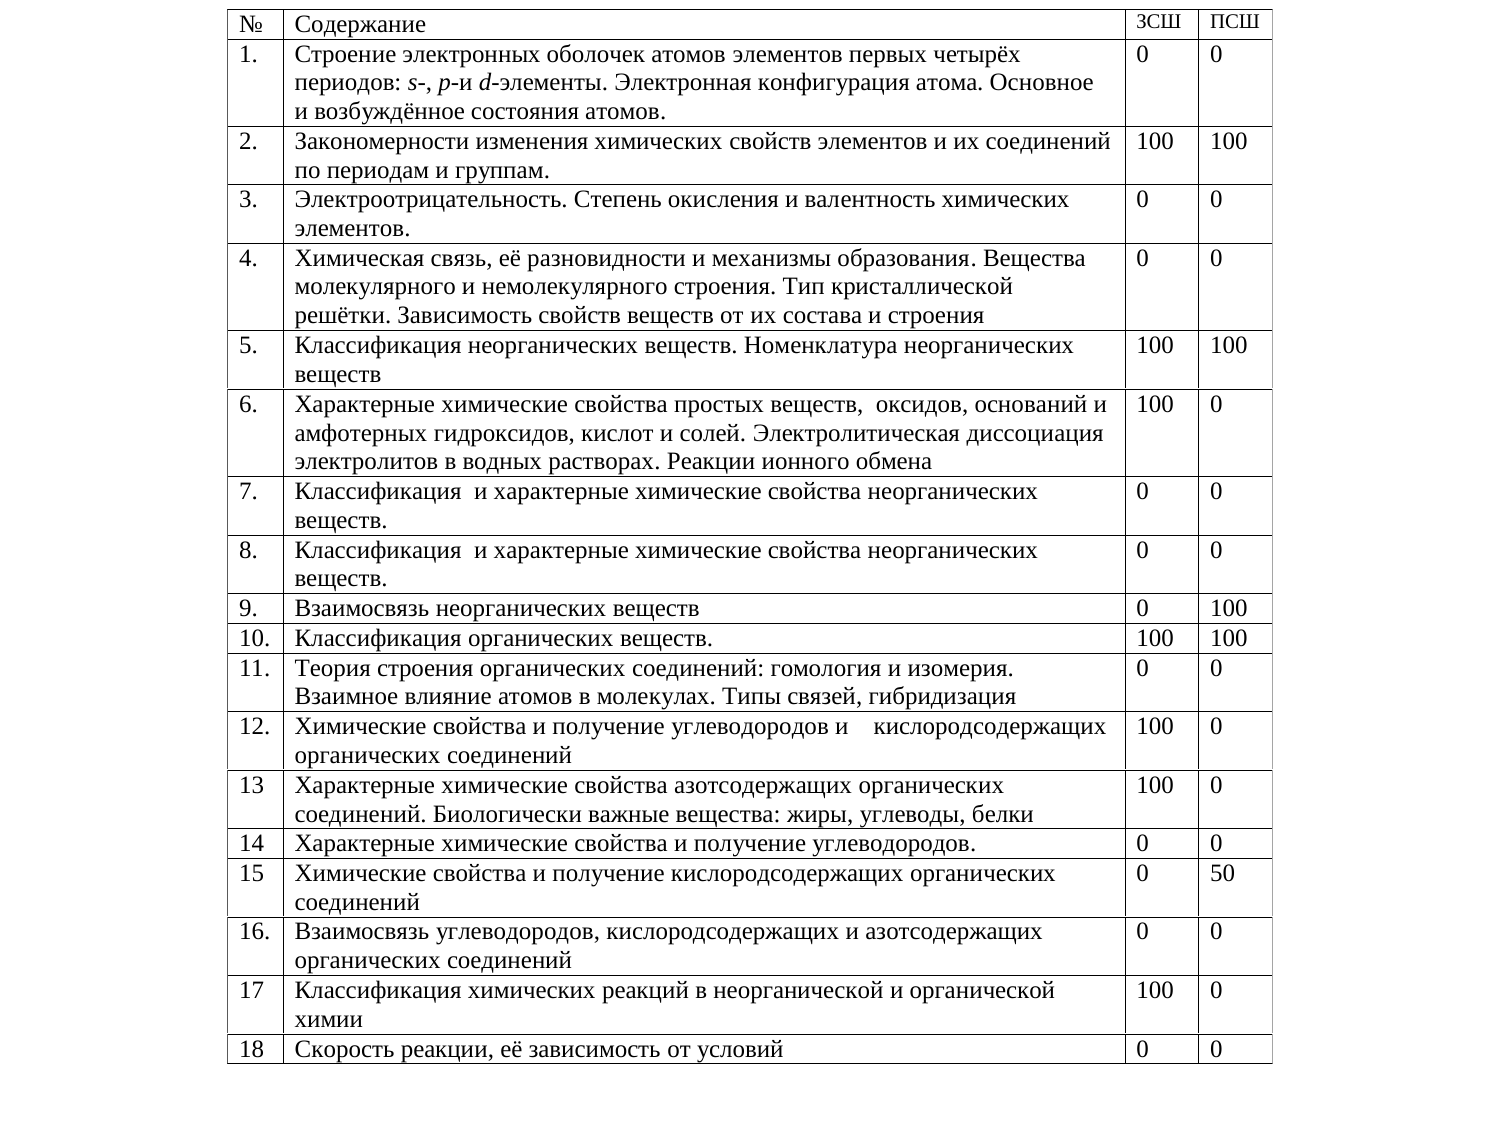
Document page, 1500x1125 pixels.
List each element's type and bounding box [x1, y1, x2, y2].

picture [227, 8, 1273, 1117]
